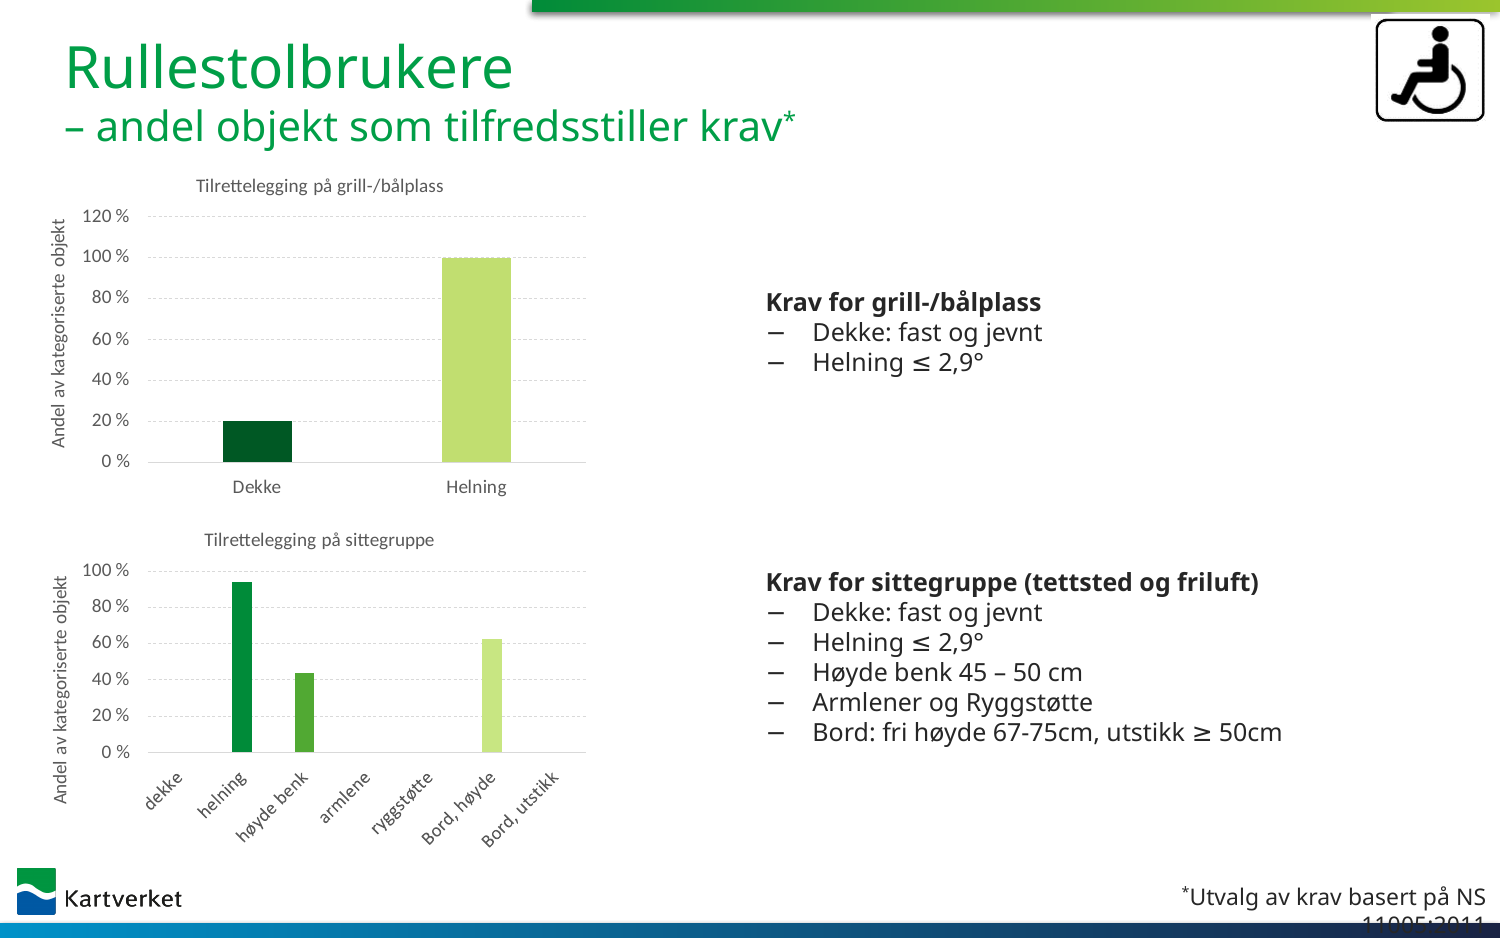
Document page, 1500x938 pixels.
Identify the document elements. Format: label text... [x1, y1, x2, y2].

text_box Krav for grill-/bålplass Dekke: fast og jevnt Helning ≤ 2,9° [750, 279, 1452, 384]
picture [1371, 13, 1491, 127]
picture [41, 520, 597, 859]
text_box Rullestolbrukere – andel objekt som tilfredsstiller krav* [49, 14, 1431, 158]
picture [41, 166, 597, 505]
text_box *Utvalg av krav basert på NS 11005:2011 [1068, 873, 1500, 938]
text_box Krav for sittegruppe (tettsted og friluft) Dekke: fast og jevnt Helning ≤ 2,9° Høyde benk 45 – 50 cm Armlener og Ryggstøtte Bord: fri høyde 67-75cm, utstikk ≥ 50cm [750, 559, 1500, 754]
